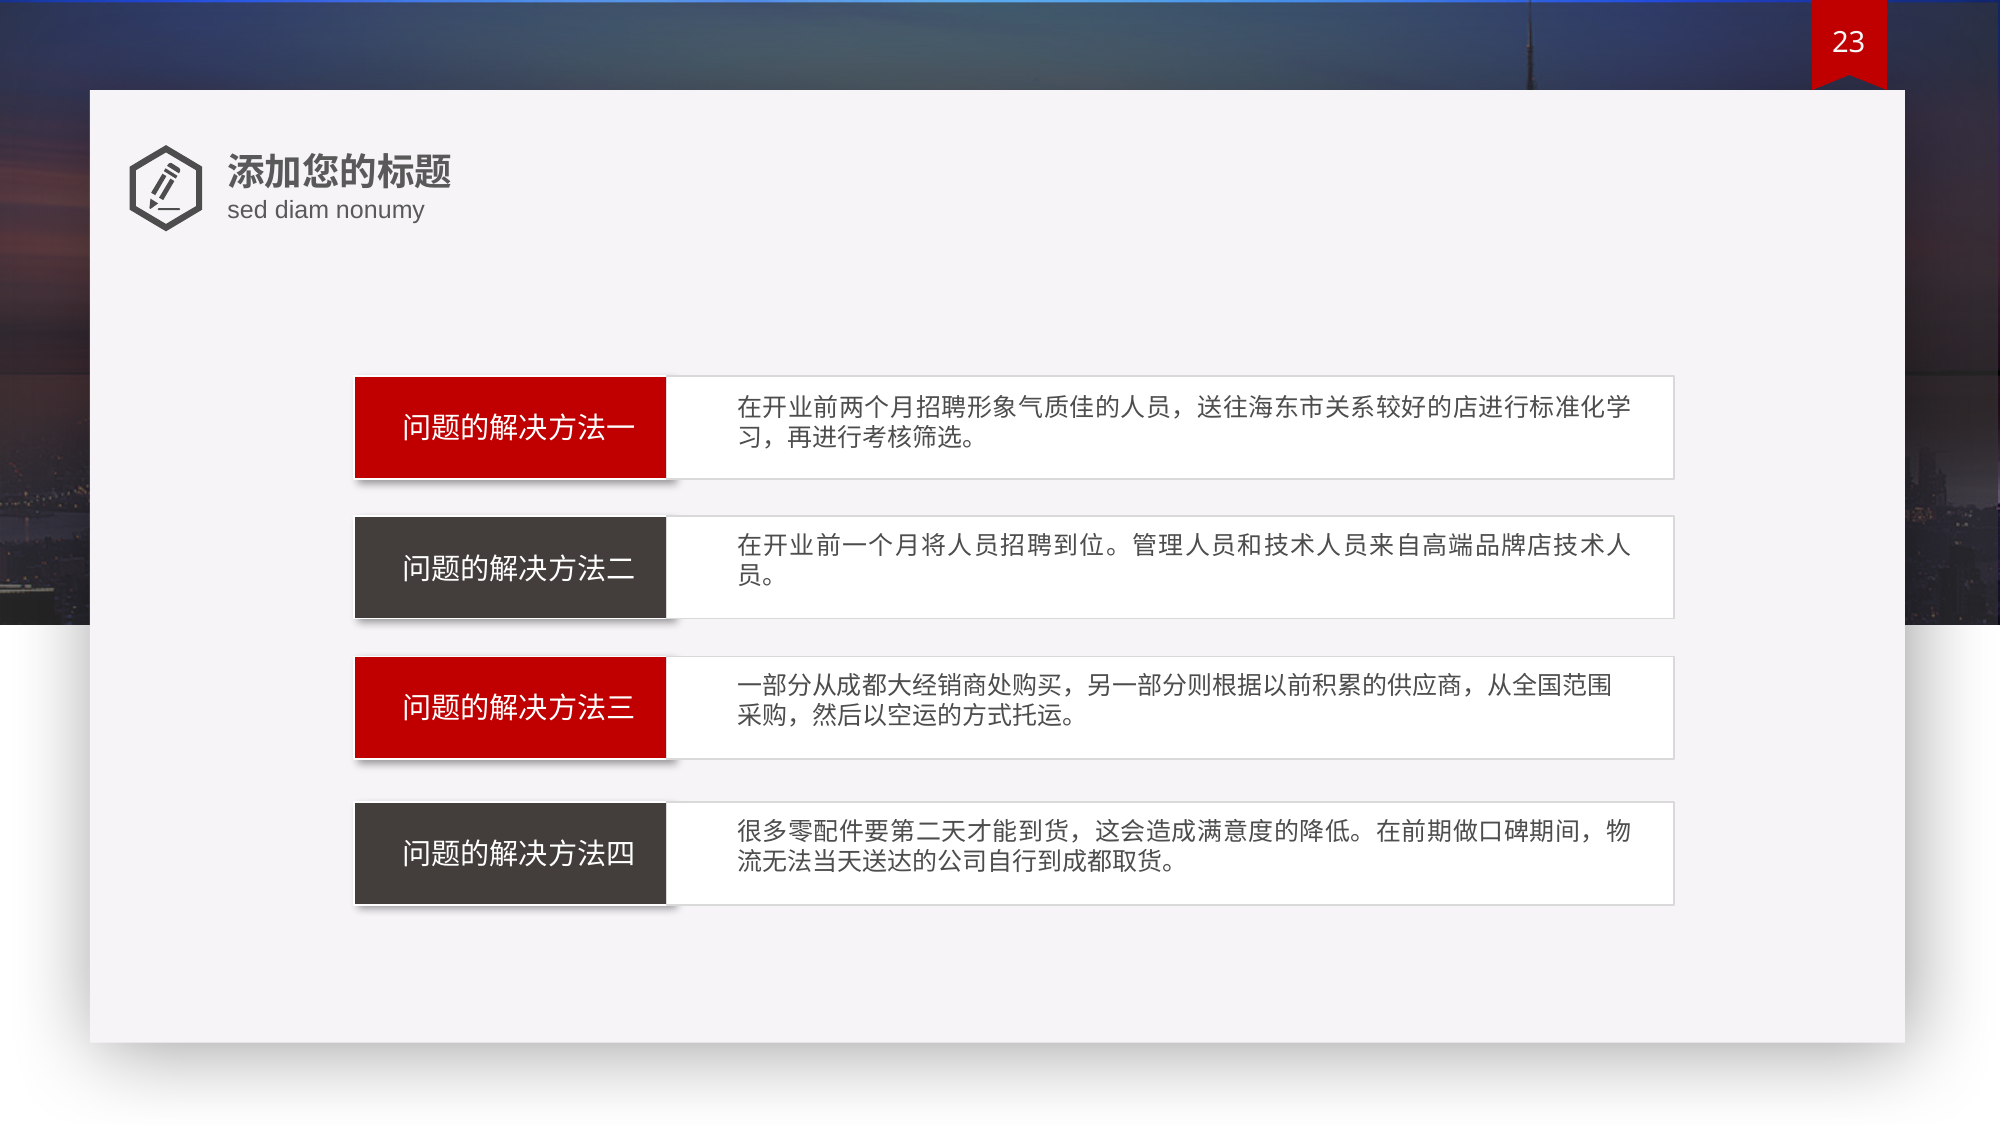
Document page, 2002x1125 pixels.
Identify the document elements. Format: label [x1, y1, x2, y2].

text_box [353, 656, 1675, 760]
text_box [353, 375, 1675, 480]
text_box [353, 801, 1675, 906]
picture [1888, 0, 2000, 625]
text_box [353, 515, 1675, 619]
text_box [129, 140, 470, 232]
